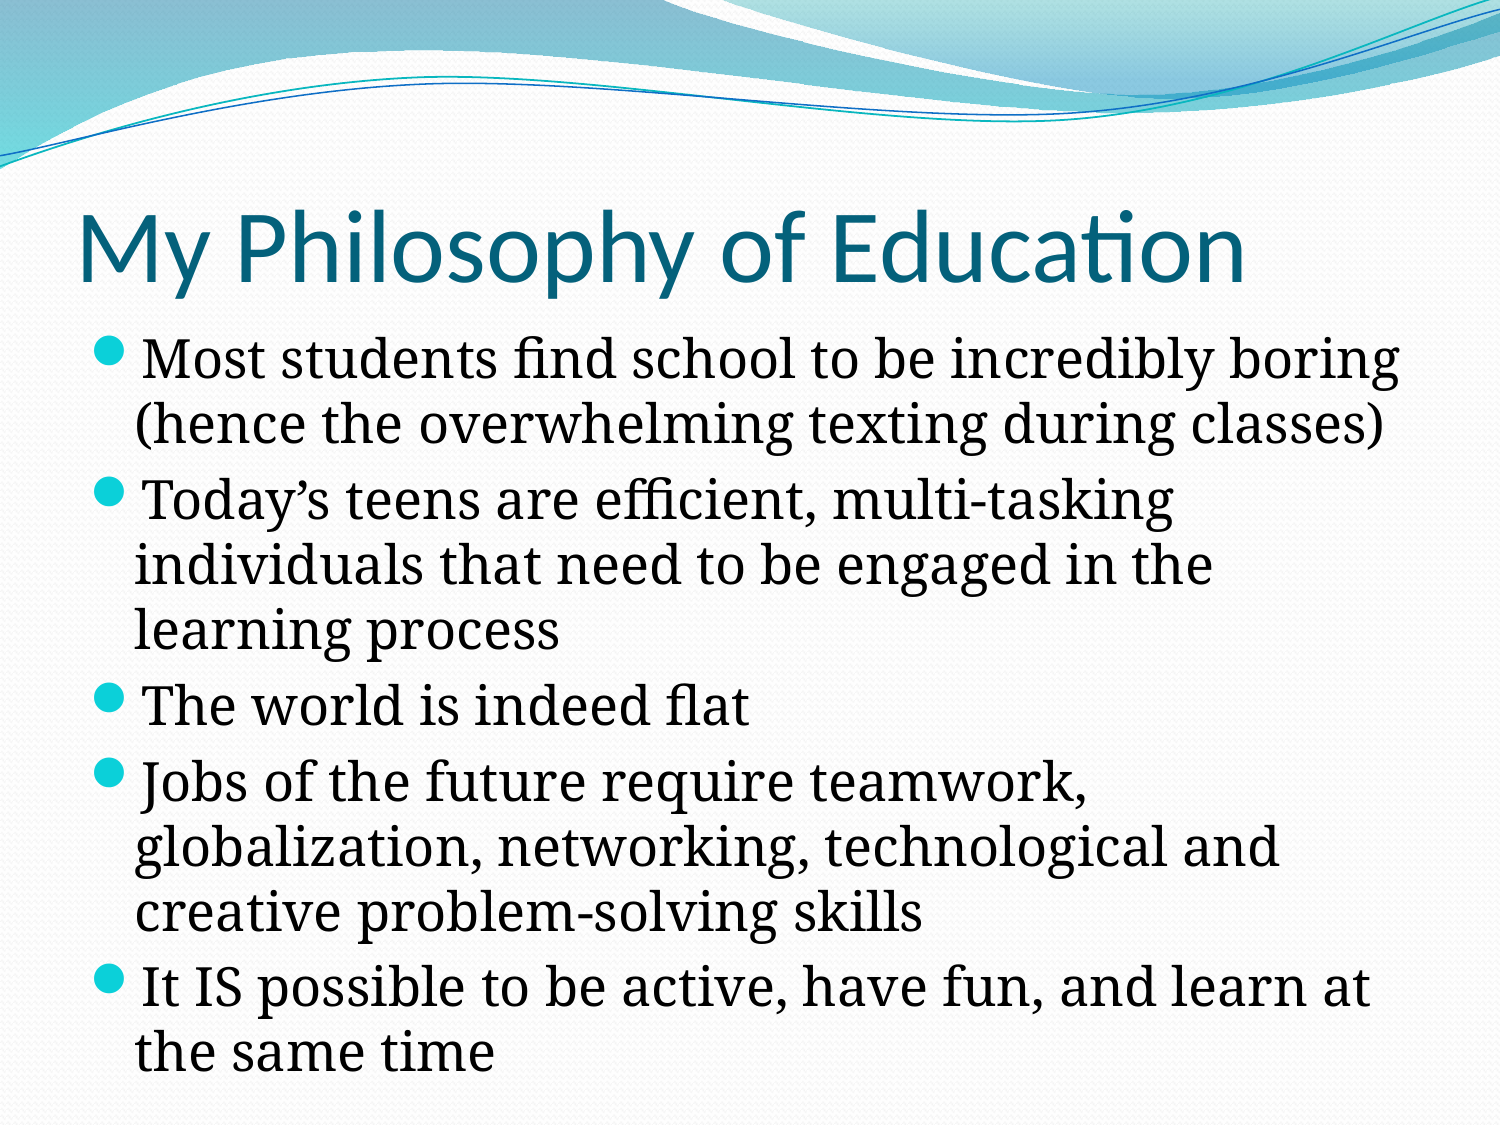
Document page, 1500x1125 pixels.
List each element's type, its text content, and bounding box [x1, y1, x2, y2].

title My Philosophy of Education [75, 115, 1425, 303]
list Most students find school to be incredibly boring (hence the overwhelming texting during classes) Today’s teens are efficient, multi-tasking individuals that need to be engaged in the learning process The world is indeed flat Jobs of the future require teamwork, globalization, networking, technological and creative problem-solving skills It IS possible to be active, have fun, and learn at the same time [75, 317, 1425, 1038]
